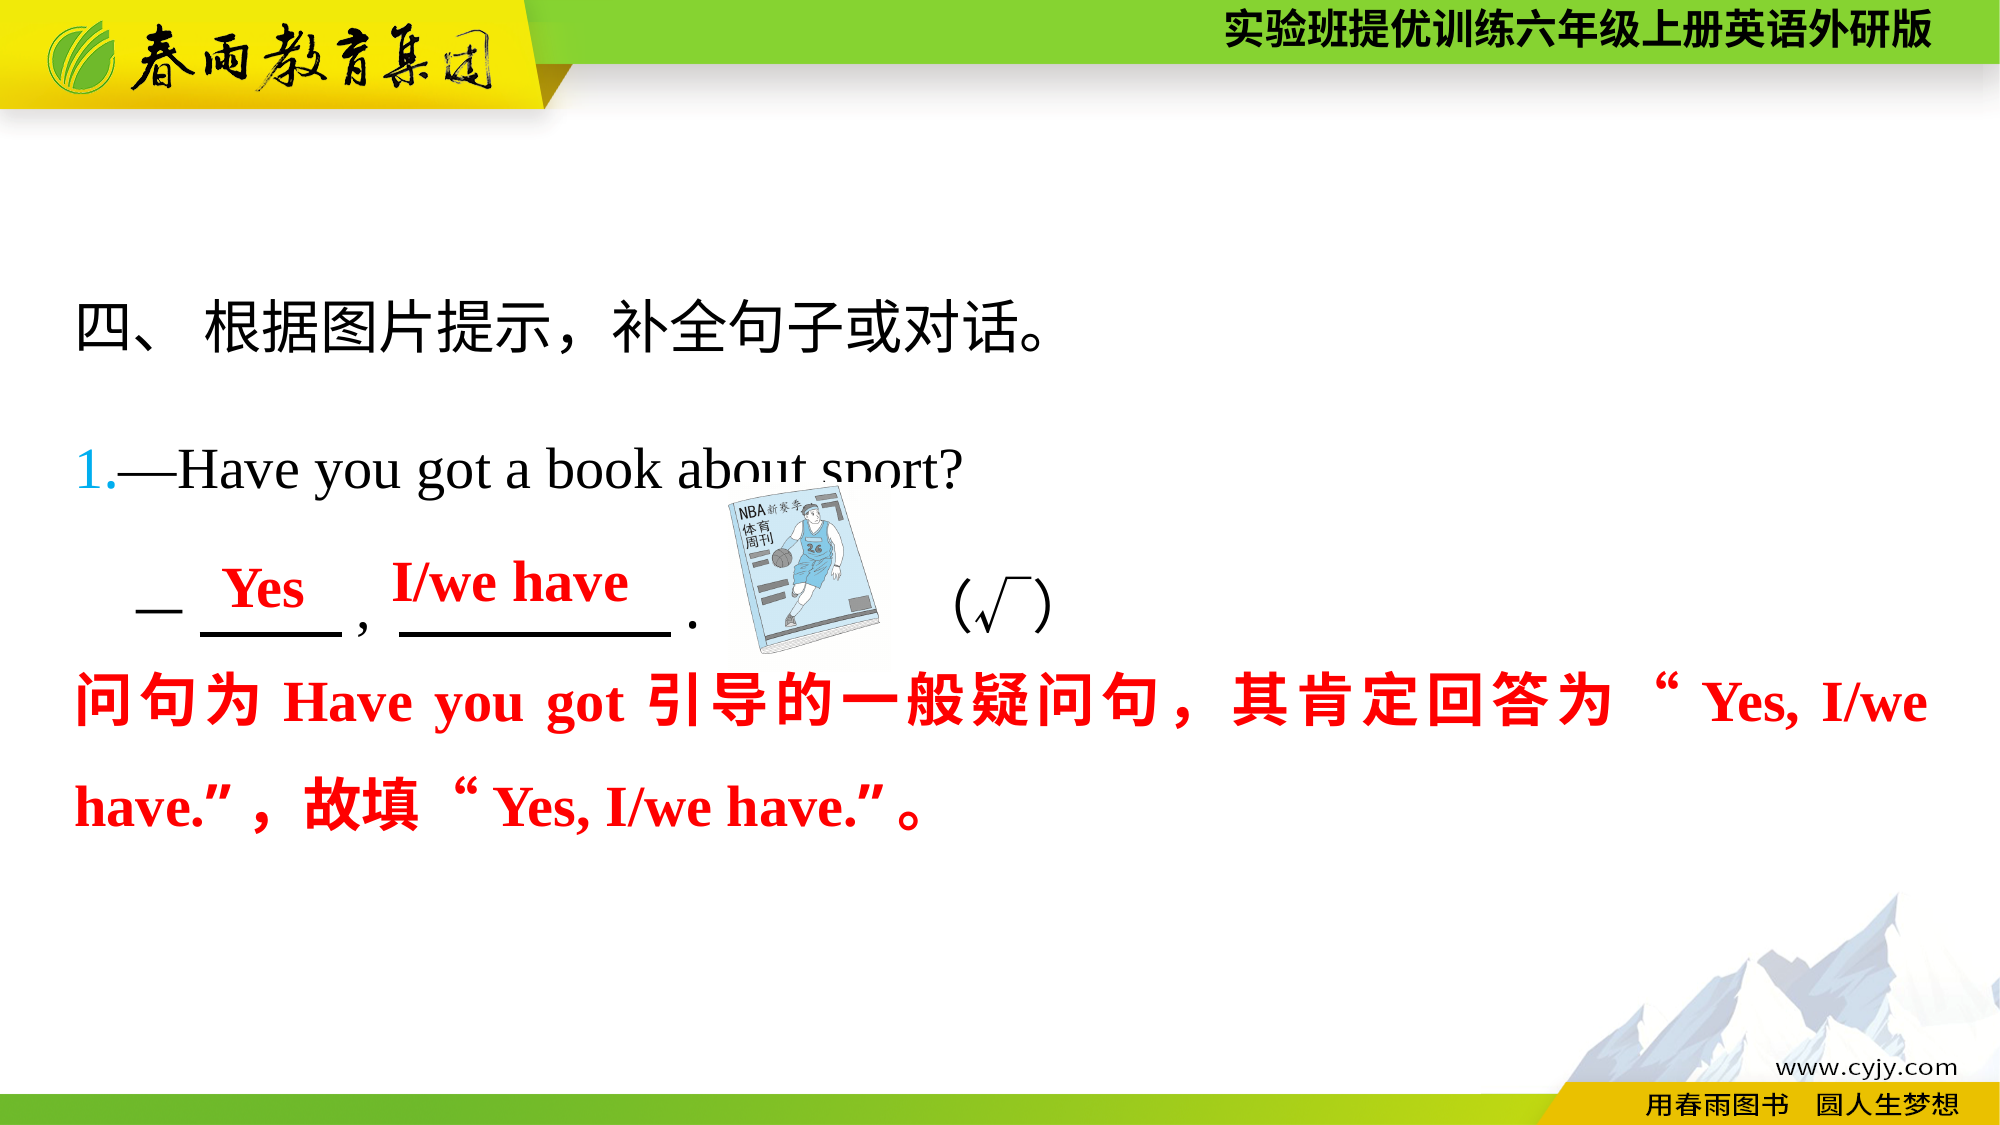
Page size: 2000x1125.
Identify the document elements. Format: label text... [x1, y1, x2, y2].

picture [0, 0, 2000, 1125]
list 四、 根据图片提示，补全句子或对话。 1.—Have you got a book about sport? — , . （√） [59, 247, 1944, 620]
text_box Yes [206, 541, 321, 620]
text_box I/we have [376, 535, 644, 621]
text_box 问句为Have you got引导的一般疑问句，其肯定回答为“Yes, I/we have.”，故填“Yes, I/we have.”。 [59, 620, 1944, 846]
